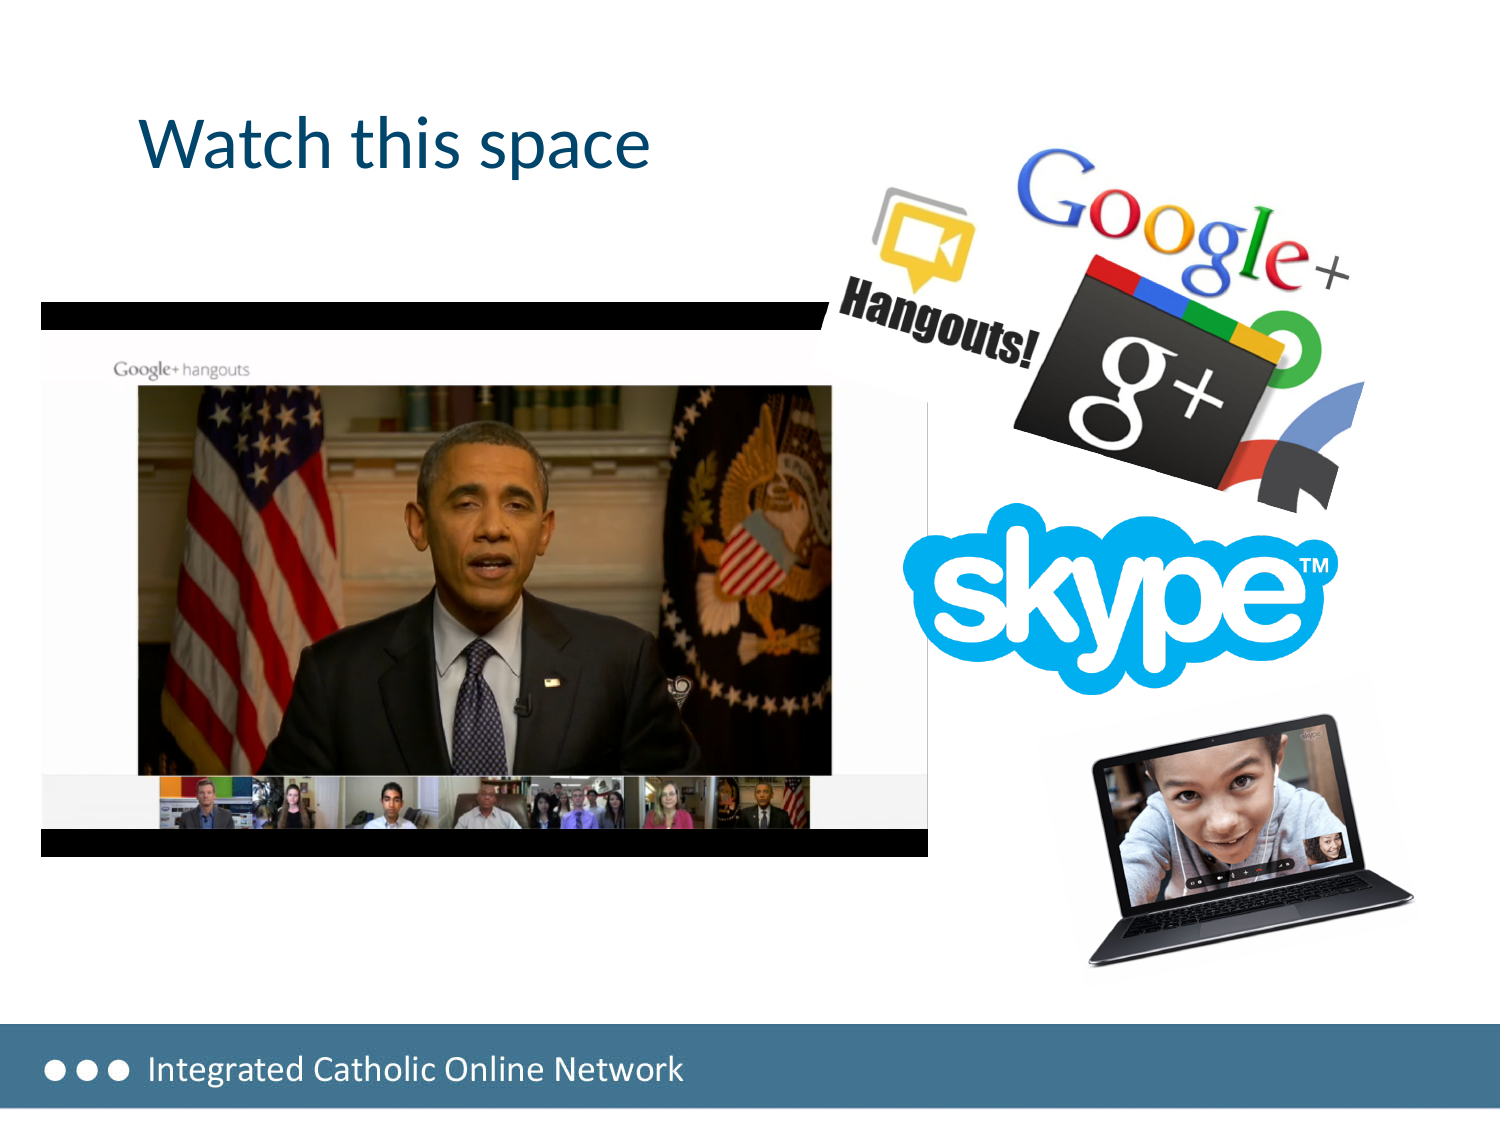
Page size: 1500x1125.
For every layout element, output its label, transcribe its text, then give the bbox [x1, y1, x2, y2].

picture [1313, 559, 1328, 572]
title Watch this space [123, 45, 1425, 233]
picture [0, 1024, 1500, 1110]
picture [1300, 559, 1310, 572]
picture [40, 80, 1408, 857]
picture [1036, 572, 1419, 987]
picture [935, 526, 1305, 673]
